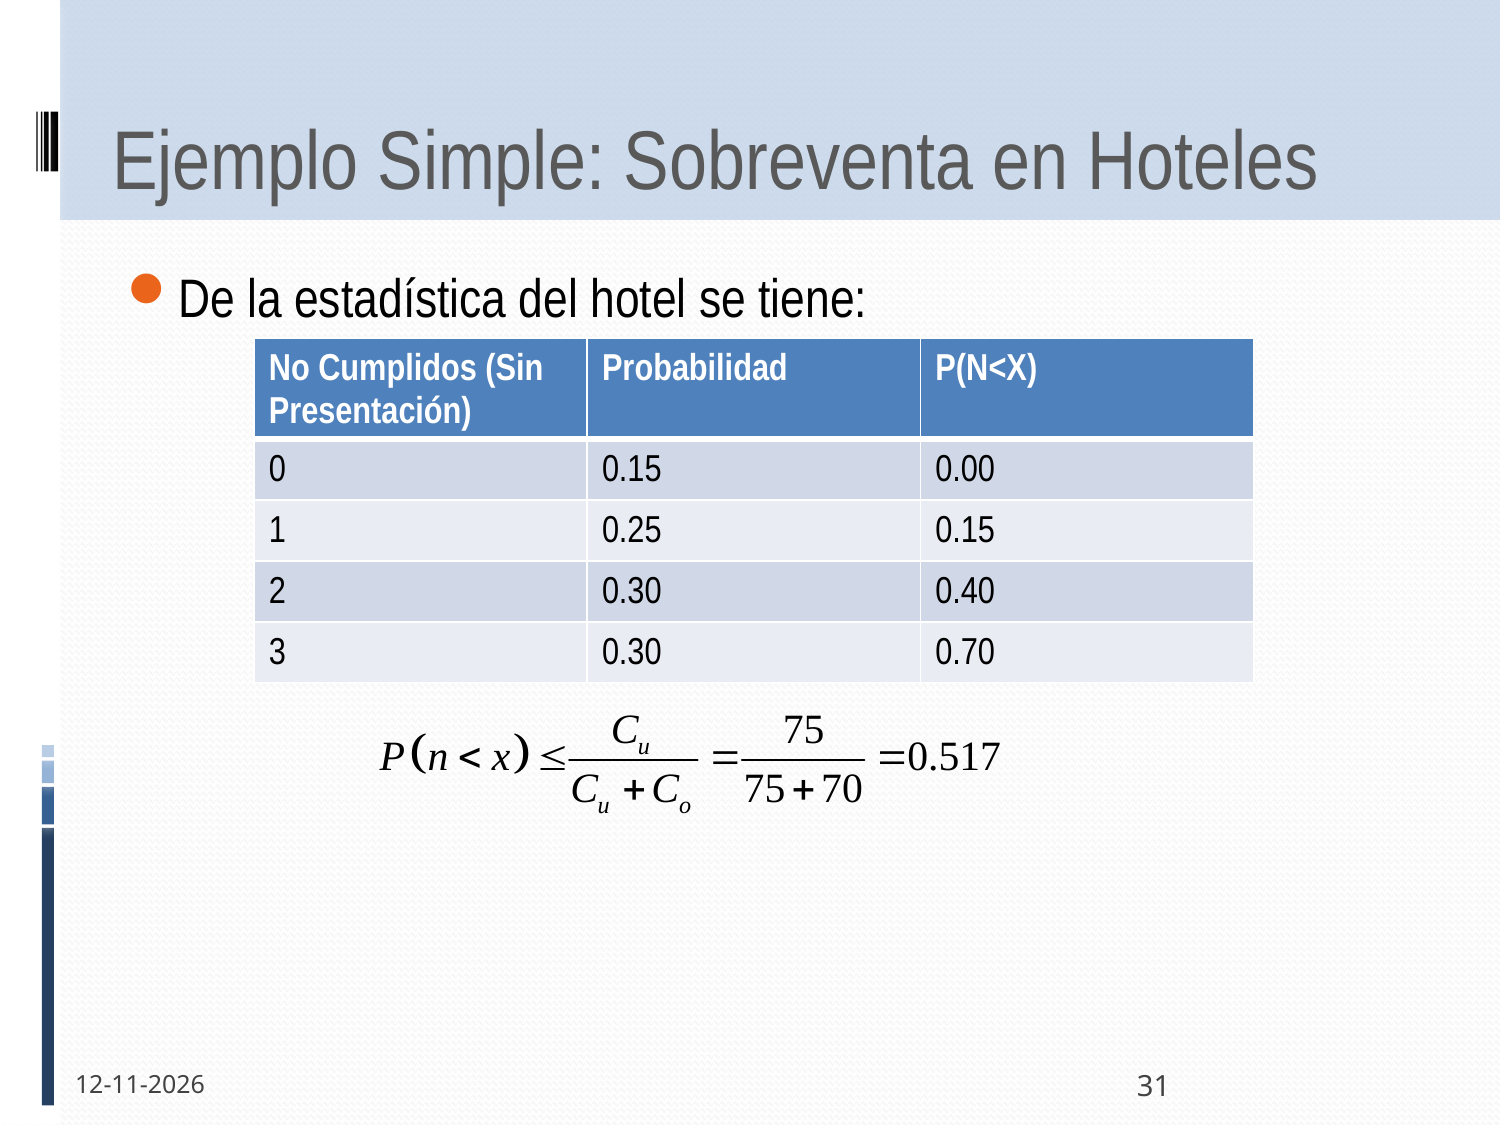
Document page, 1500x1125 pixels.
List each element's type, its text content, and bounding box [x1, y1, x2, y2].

table_header P(N<X) [921, 339, 1253, 436]
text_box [371, 703, 1008, 823]
table_cell 2 [255, 562, 586, 621]
title Ejemplo Simple: Sobreventa en Hoteles [111, 18, 1436, 207]
table_cell 0.40 [921, 562, 1253, 621]
table_cell 0.70 [921, 623, 1253, 682]
table_cell 0.30 [588, 623, 920, 682]
table_cell 0.15 [921, 501, 1253, 560]
list De la estadística del hotel se tiene: [111, 255, 1436, 1038]
table_header Probabilidad [588, 339, 920, 436]
table_cell 0.25 [588, 501, 920, 560]
table_cell 0.00 [921, 442, 1253, 499]
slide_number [75, 1042, 243, 1103]
slide_number 31 [1045, 1046, 1171, 1107]
table_cell 0.30 [588, 562, 920, 621]
table_cell 3 [255, 623, 586, 682]
table_cell 1 [255, 501, 586, 560]
table_header No Cumplidos (Sin Presentación) [255, 339, 586, 436]
table_cell 0.15 [588, 442, 920, 499]
table_cell 0 [255, 442, 586, 499]
